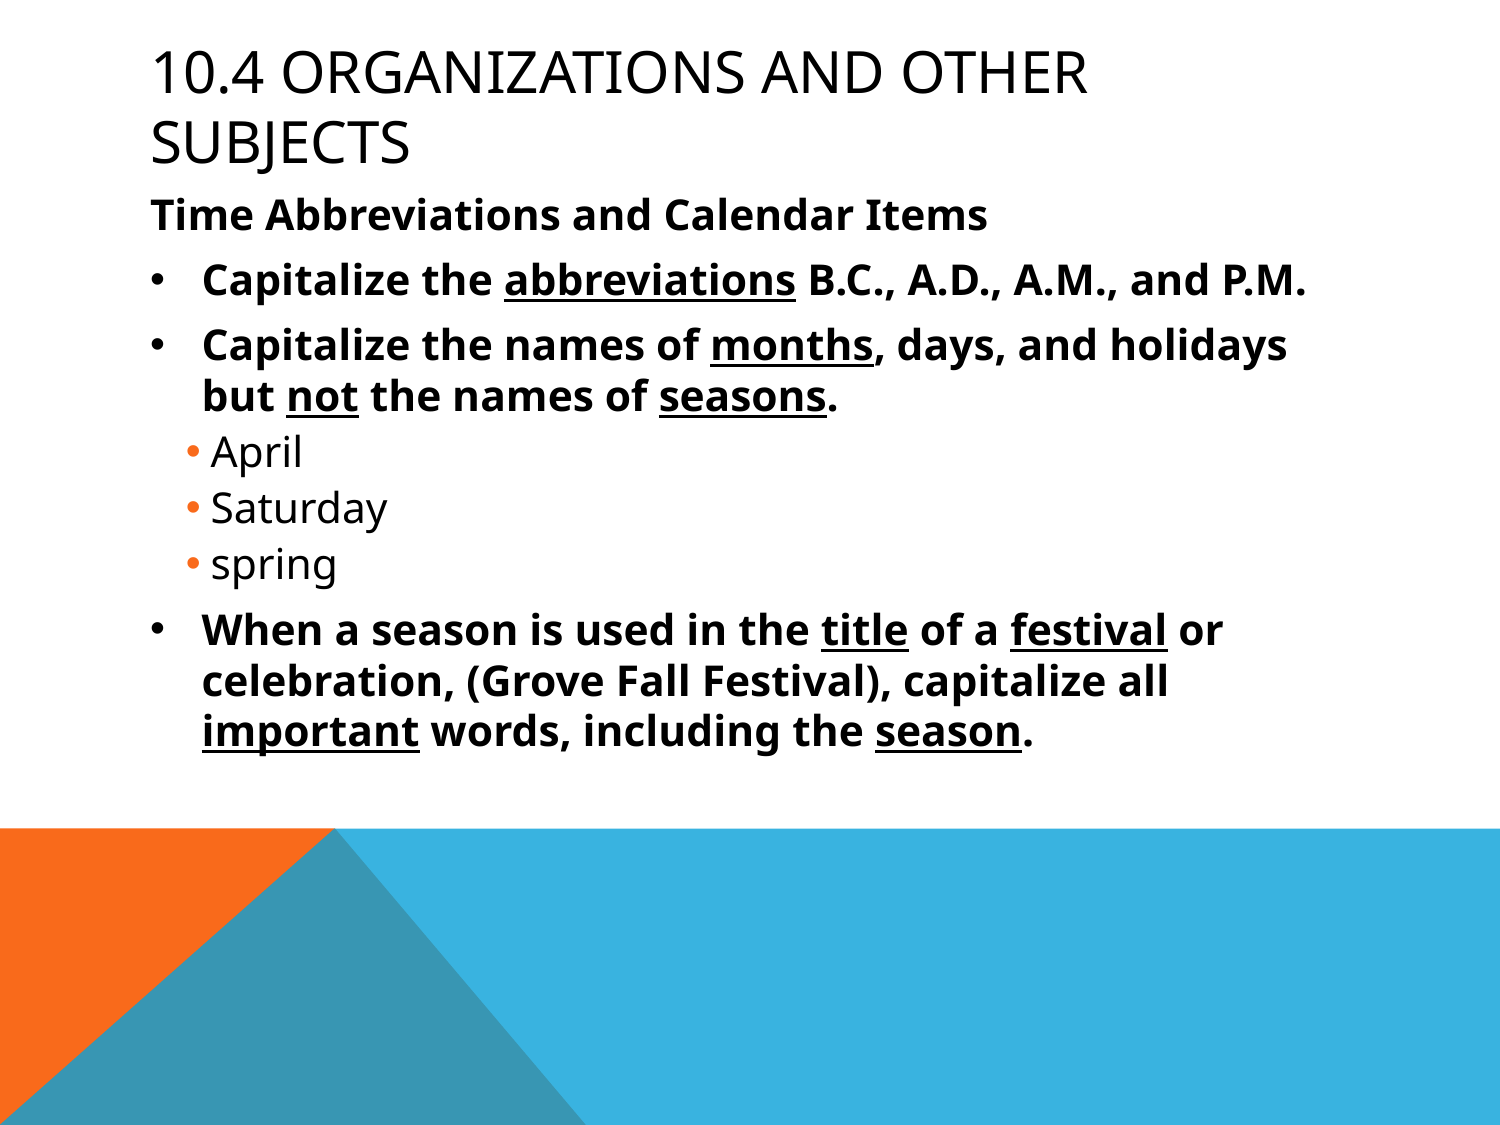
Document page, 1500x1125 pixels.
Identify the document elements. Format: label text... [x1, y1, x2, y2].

list Time Abbreviations and Calendar Items Capitalize the abbreviations B.C., A.D., A.M., and P.M. Capitalize the names of months, days, and holidays but not the names of seasons. April Saturday spring When a season is used in the title of a festival or celebration, (Grove Fall Festival), capitalize all important words, including the season. [135, 180, 1369, 768]
title 10.4 Organizations and Other Subjects [135, 60, 1369, 150]
